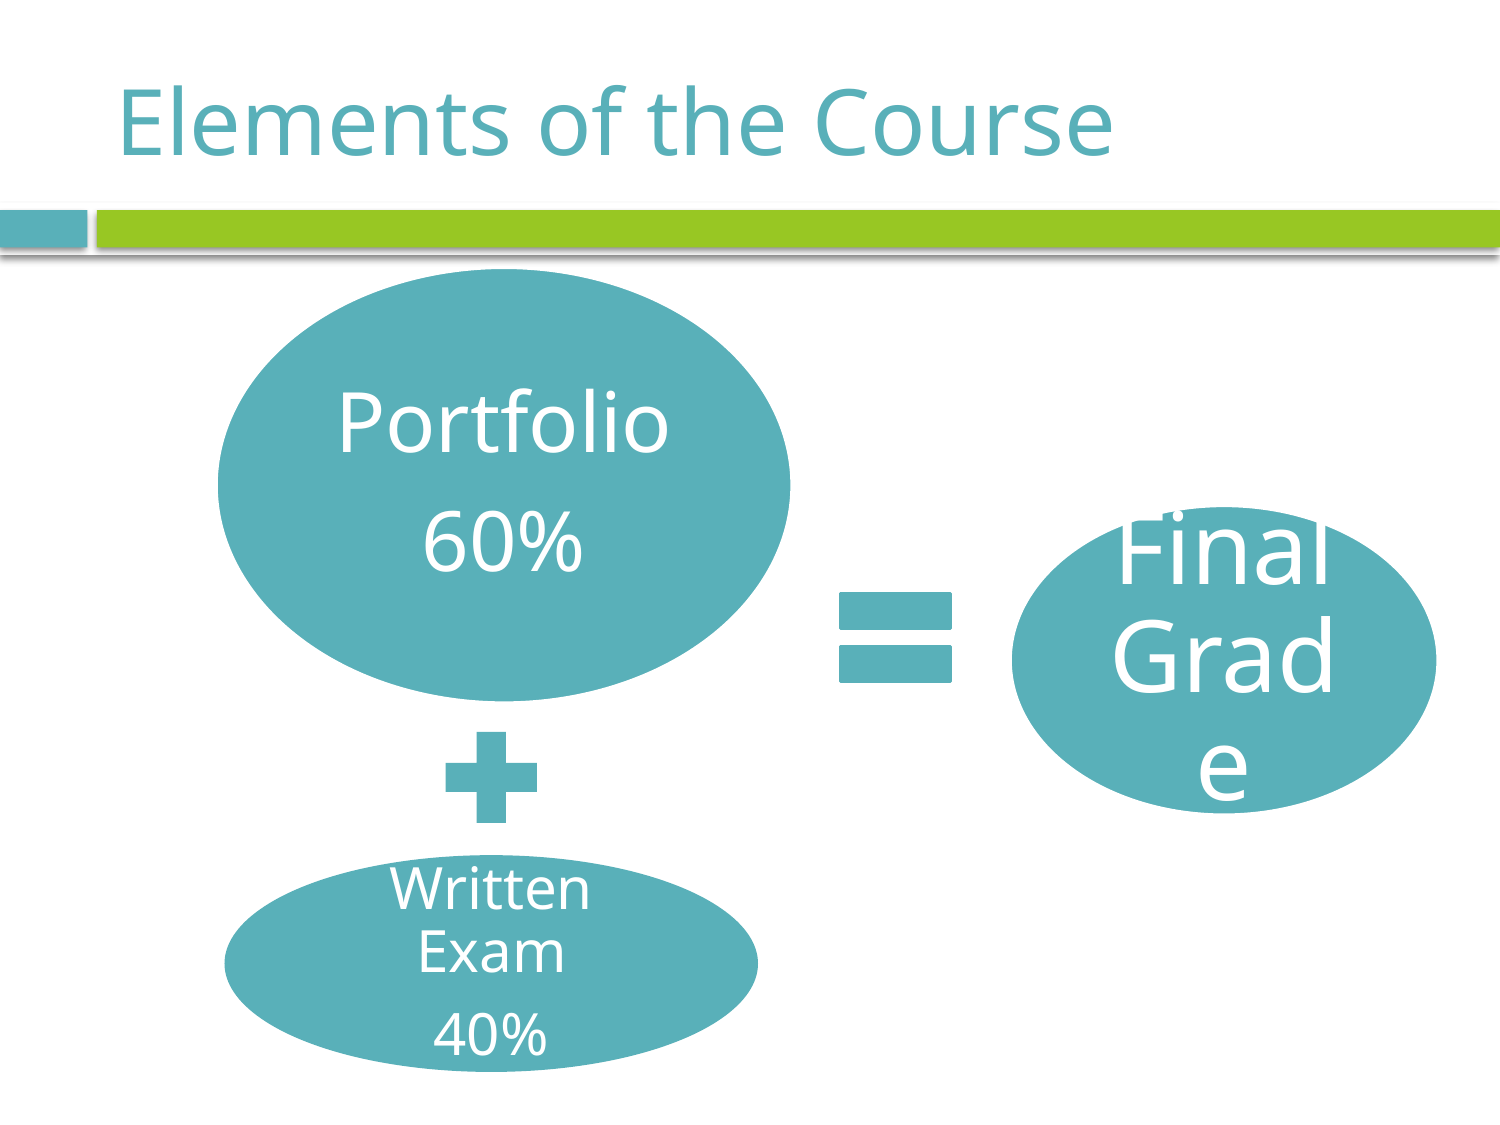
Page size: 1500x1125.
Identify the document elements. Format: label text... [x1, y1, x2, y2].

title Elements of the Course [100, 37, 1438, 200]
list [100, 262, 1439, 1071]
